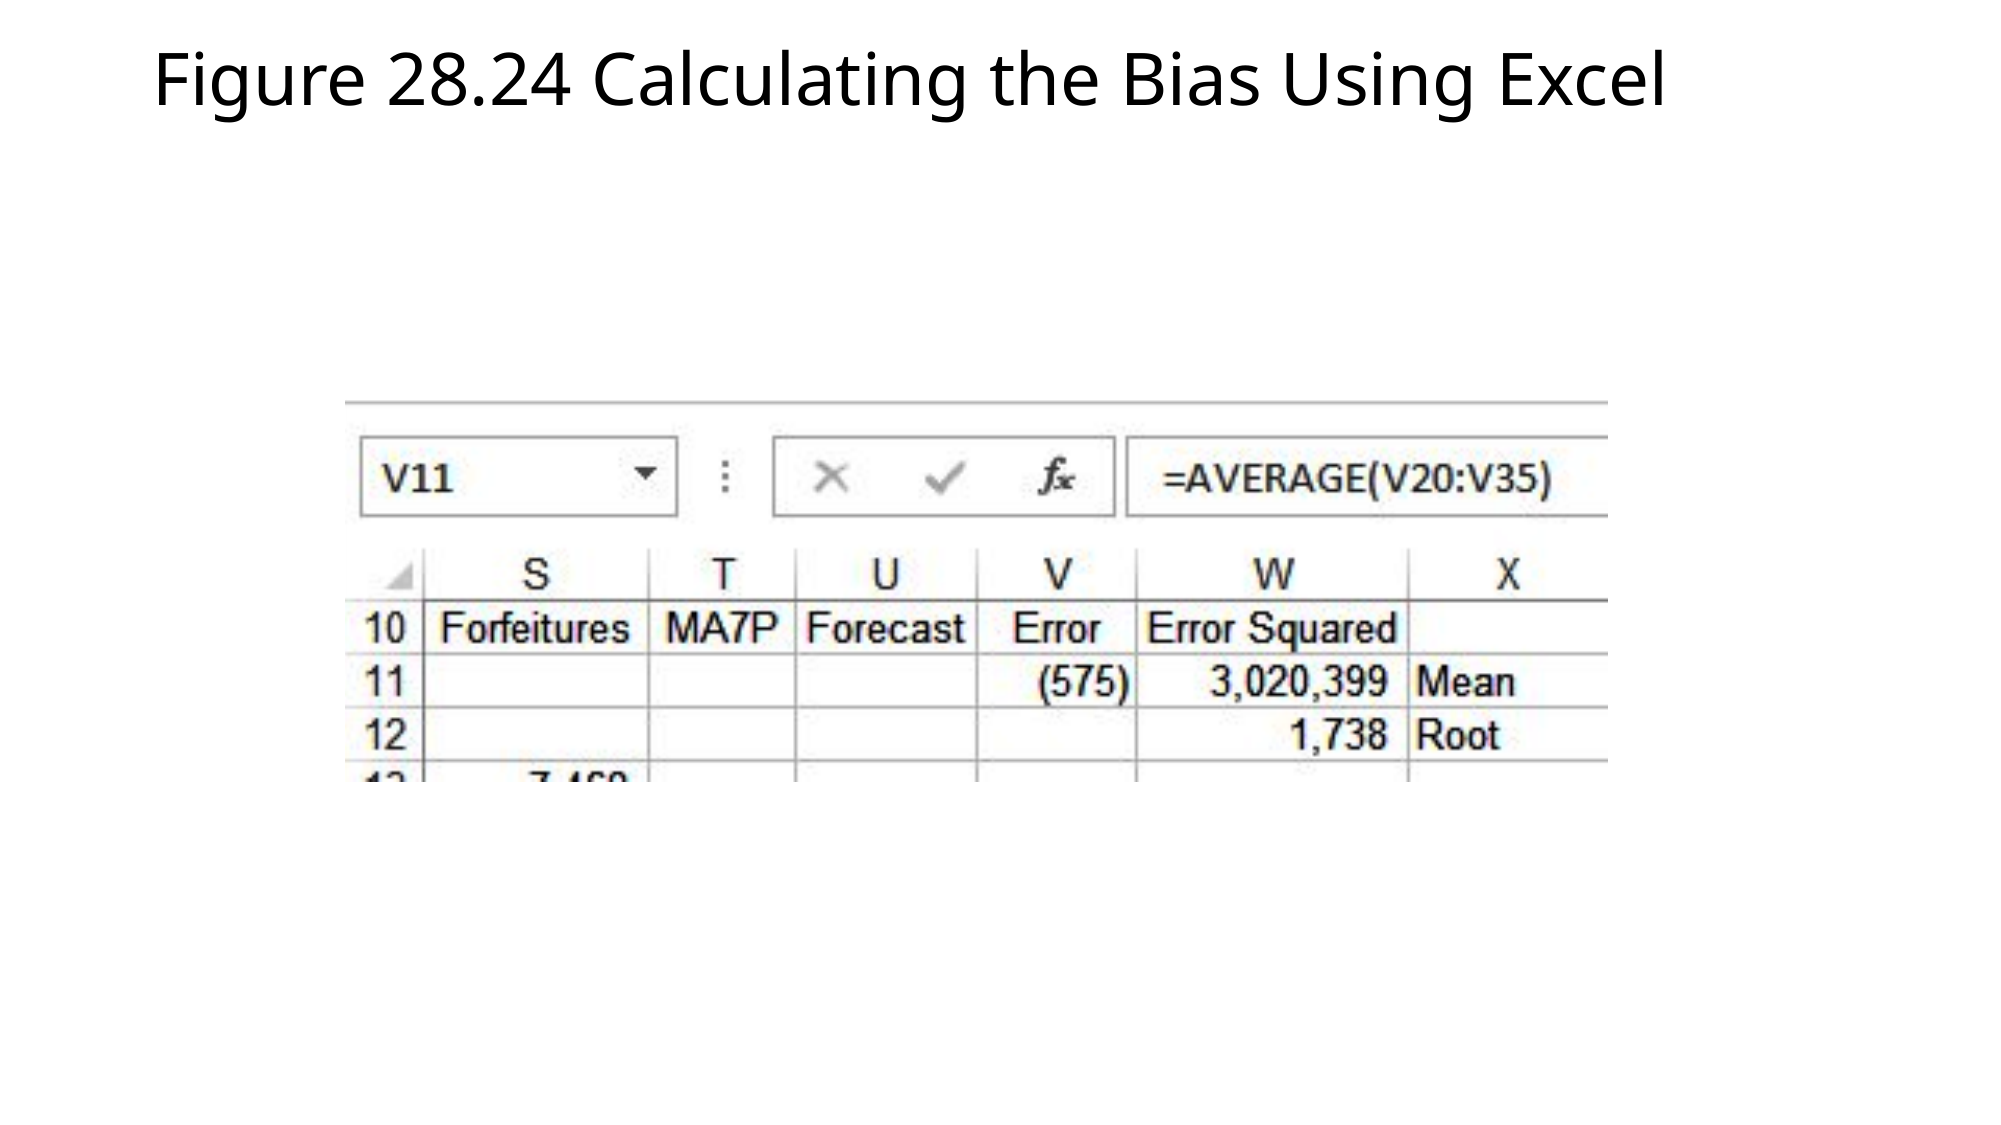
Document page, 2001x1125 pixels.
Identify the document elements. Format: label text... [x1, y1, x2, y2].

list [344, 399, 1608, 782]
title Figure 28.24 Calculating the Bias Using Excel [137, 35, 1863, 130]
